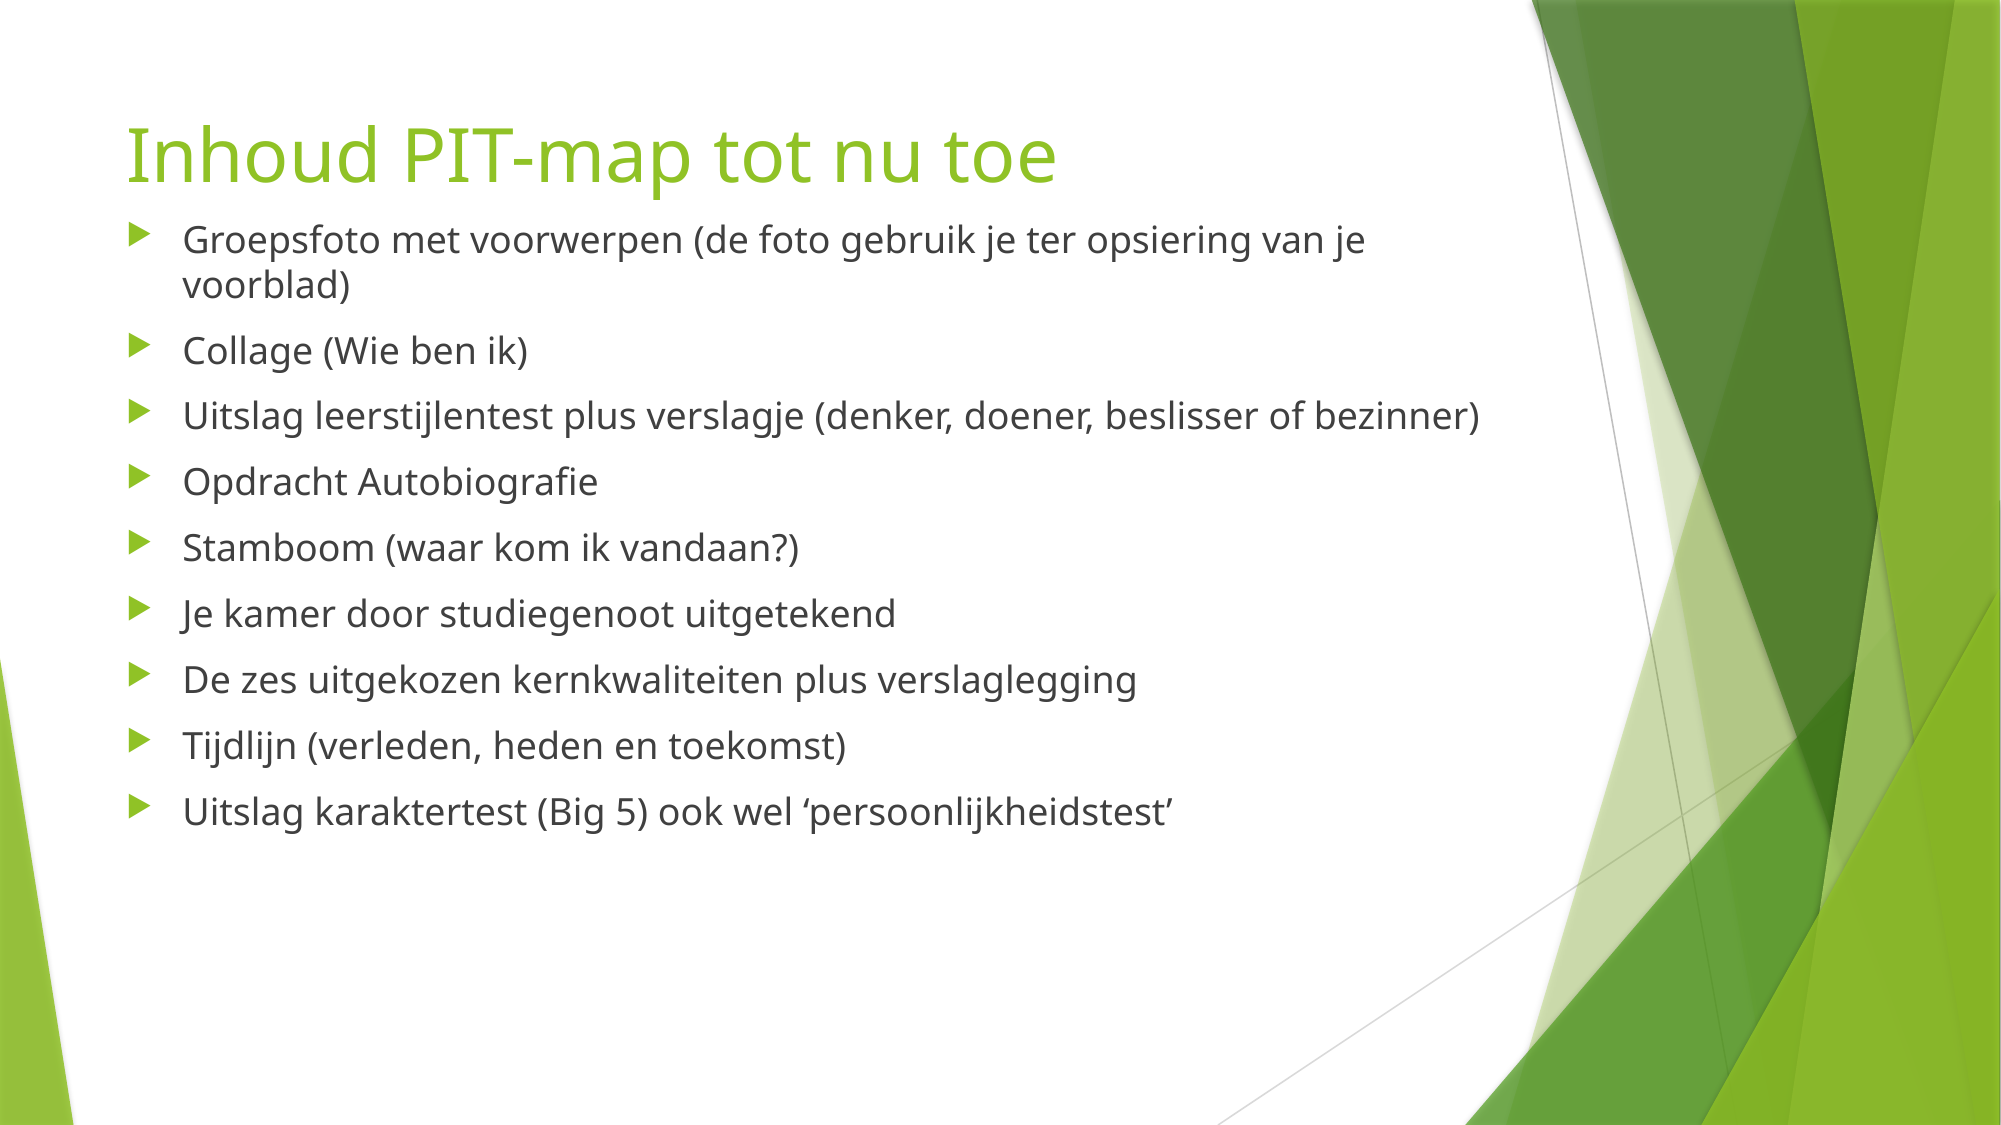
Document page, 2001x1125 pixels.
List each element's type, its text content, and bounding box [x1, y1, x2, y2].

title Inhoud PIT-map tot nu toe [111, 99, 1522, 208]
list Groepsfoto met voorwerpen (de foto gebruik je ter opsiering van je voorblad) Collage (Wie ben ik) Uitslag leerstijlentest plus verslagje (denker, doener, beslisser of bezinner) Opdracht Autobiografie Stamboom (waar kom ik vandaan?) Je kamer door studiegenoot uitgetekend De zes uitgekozen kernkwaliteiten plus verslaglegging Tijdlijn (verleden, heden en toekomst) Uitslag karaktertest (Big 5) ook wel ‘persoonlijkheidstest’ [111, 208, 1522, 845]
